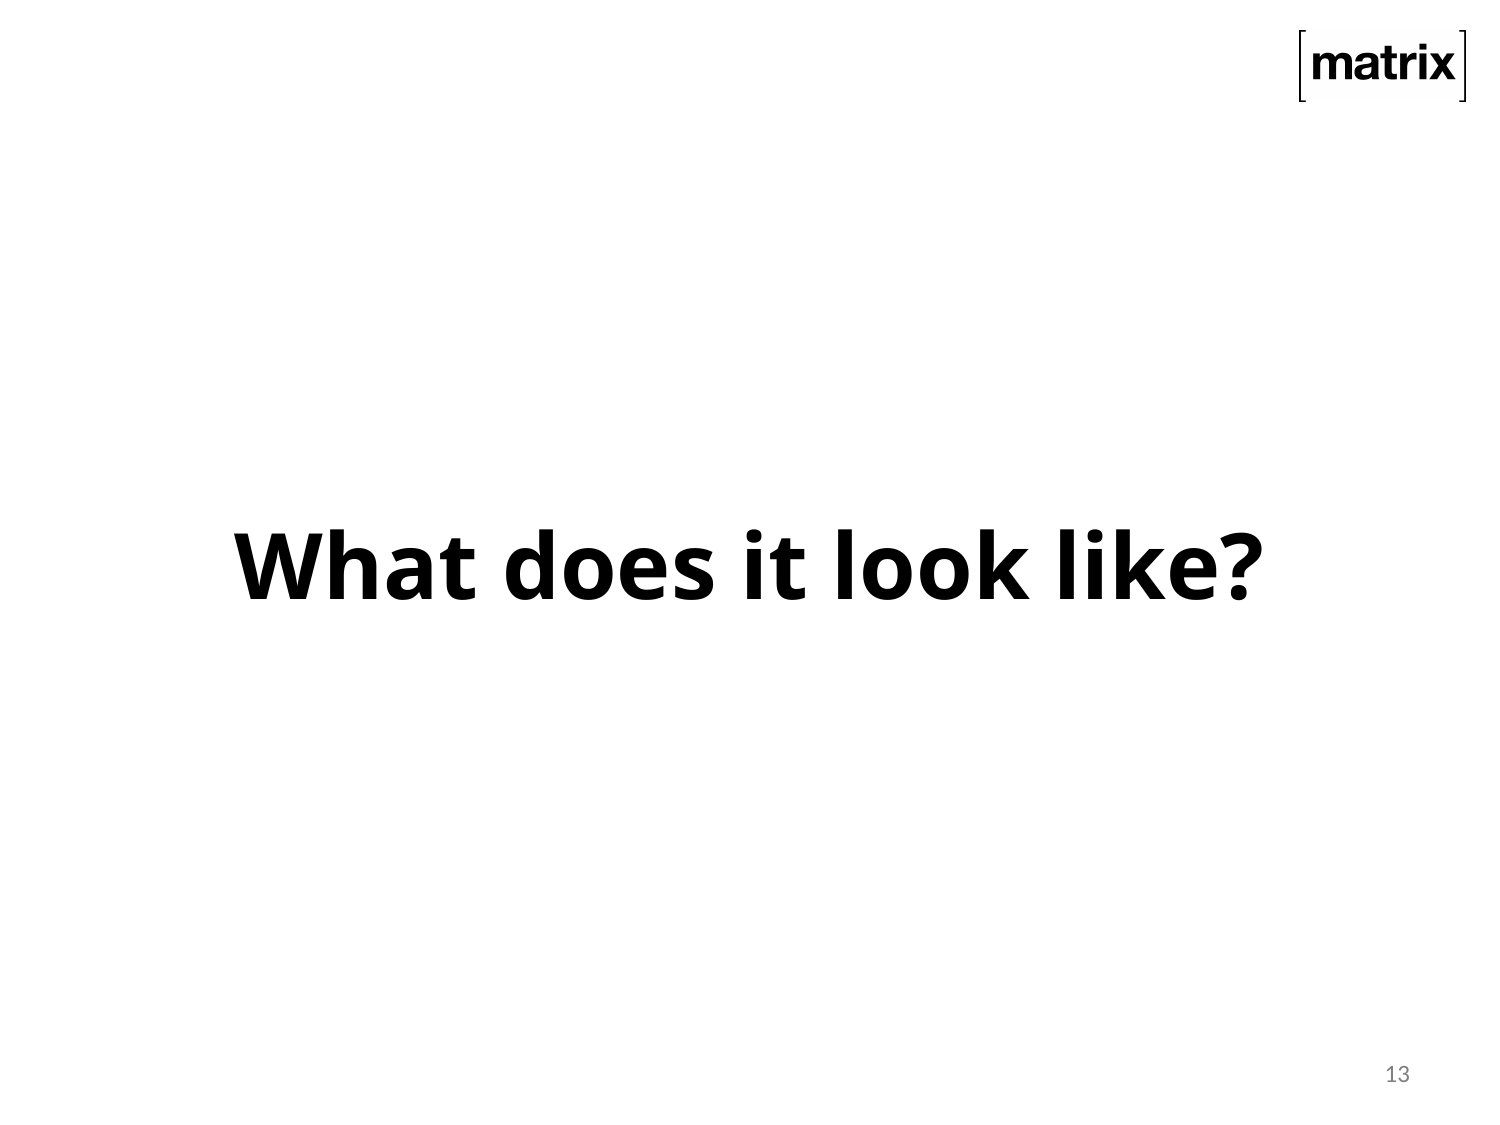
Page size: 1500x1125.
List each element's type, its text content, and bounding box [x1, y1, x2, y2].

picture [1299, 30, 1466, 102]
slide_number 13 [1074, 1042, 1425, 1103]
title What does it look like? [75, 499, 1425, 626]
